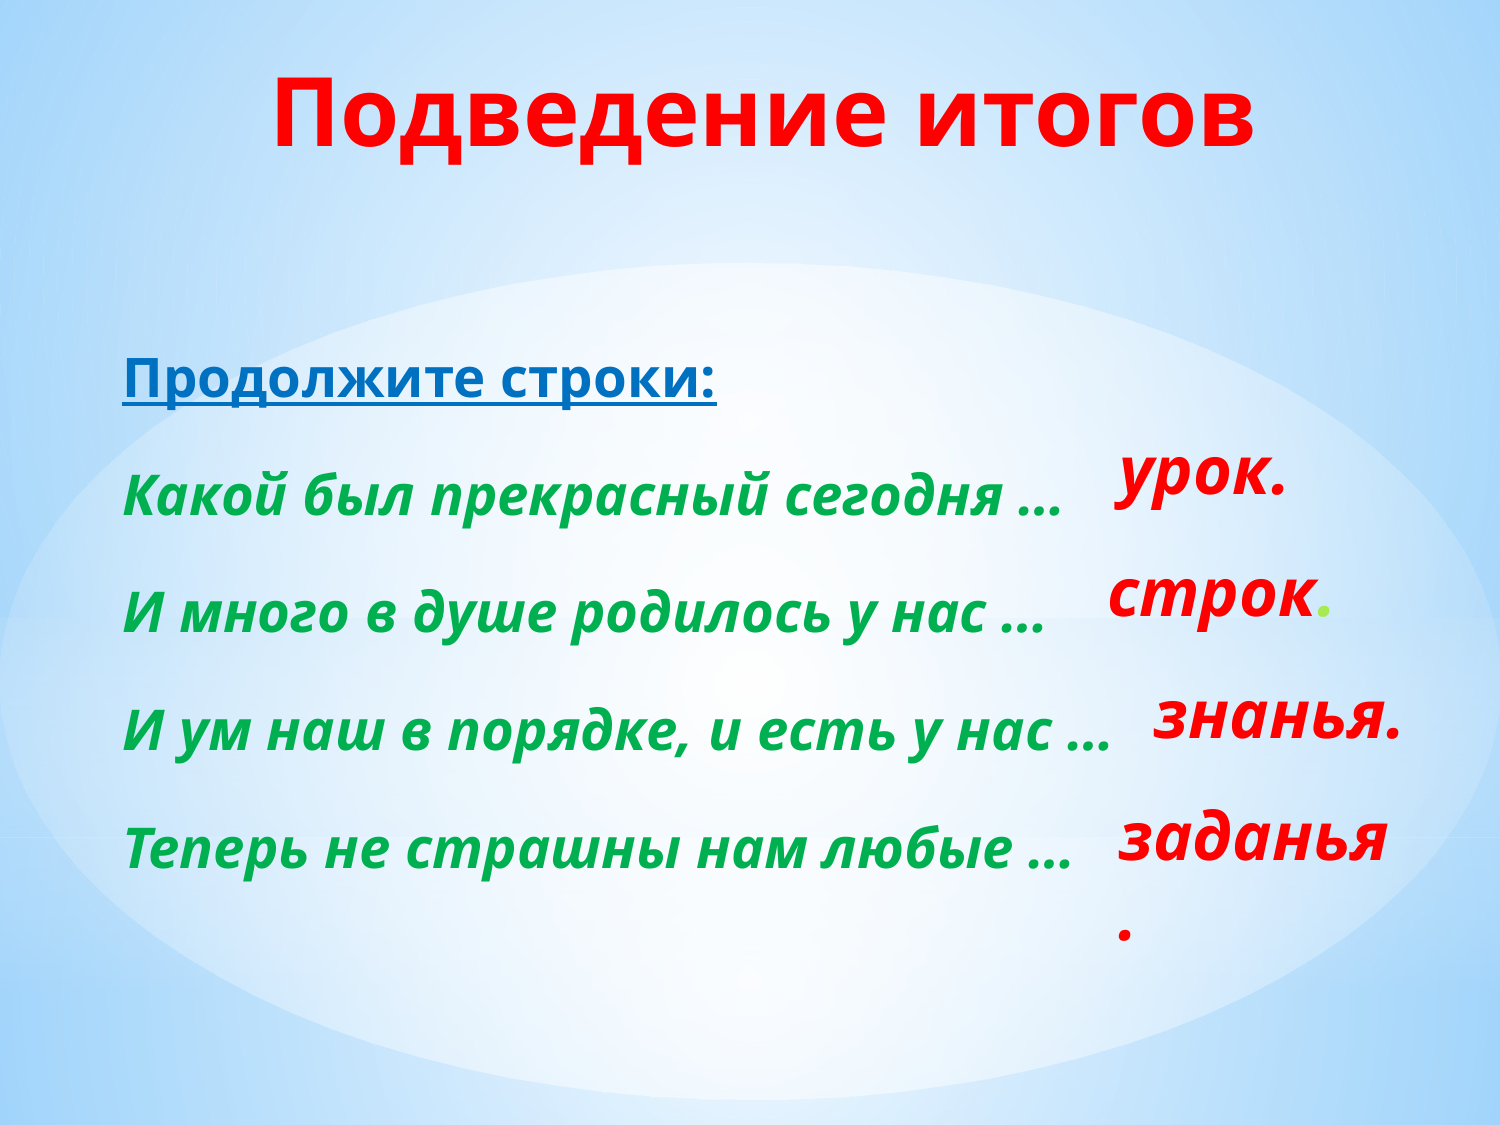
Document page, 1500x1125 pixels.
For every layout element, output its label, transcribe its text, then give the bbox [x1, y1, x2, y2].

title Подведение итогов [205, 42, 1274, 231]
text_box строк. [1092, 542, 1377, 637]
text_box урок. [1104, 420, 1317, 516]
list Продолжите строки: Какой был прекрасный сегодня … И много в душе родилось у нас … И ум наш в порядке, и есть у нас … Теперь не страшны нам любые … [100, 302, 1176, 964]
text_box знанья. [1138, 664, 1423, 760]
text_box заданья. [1103, 786, 1423, 961]
